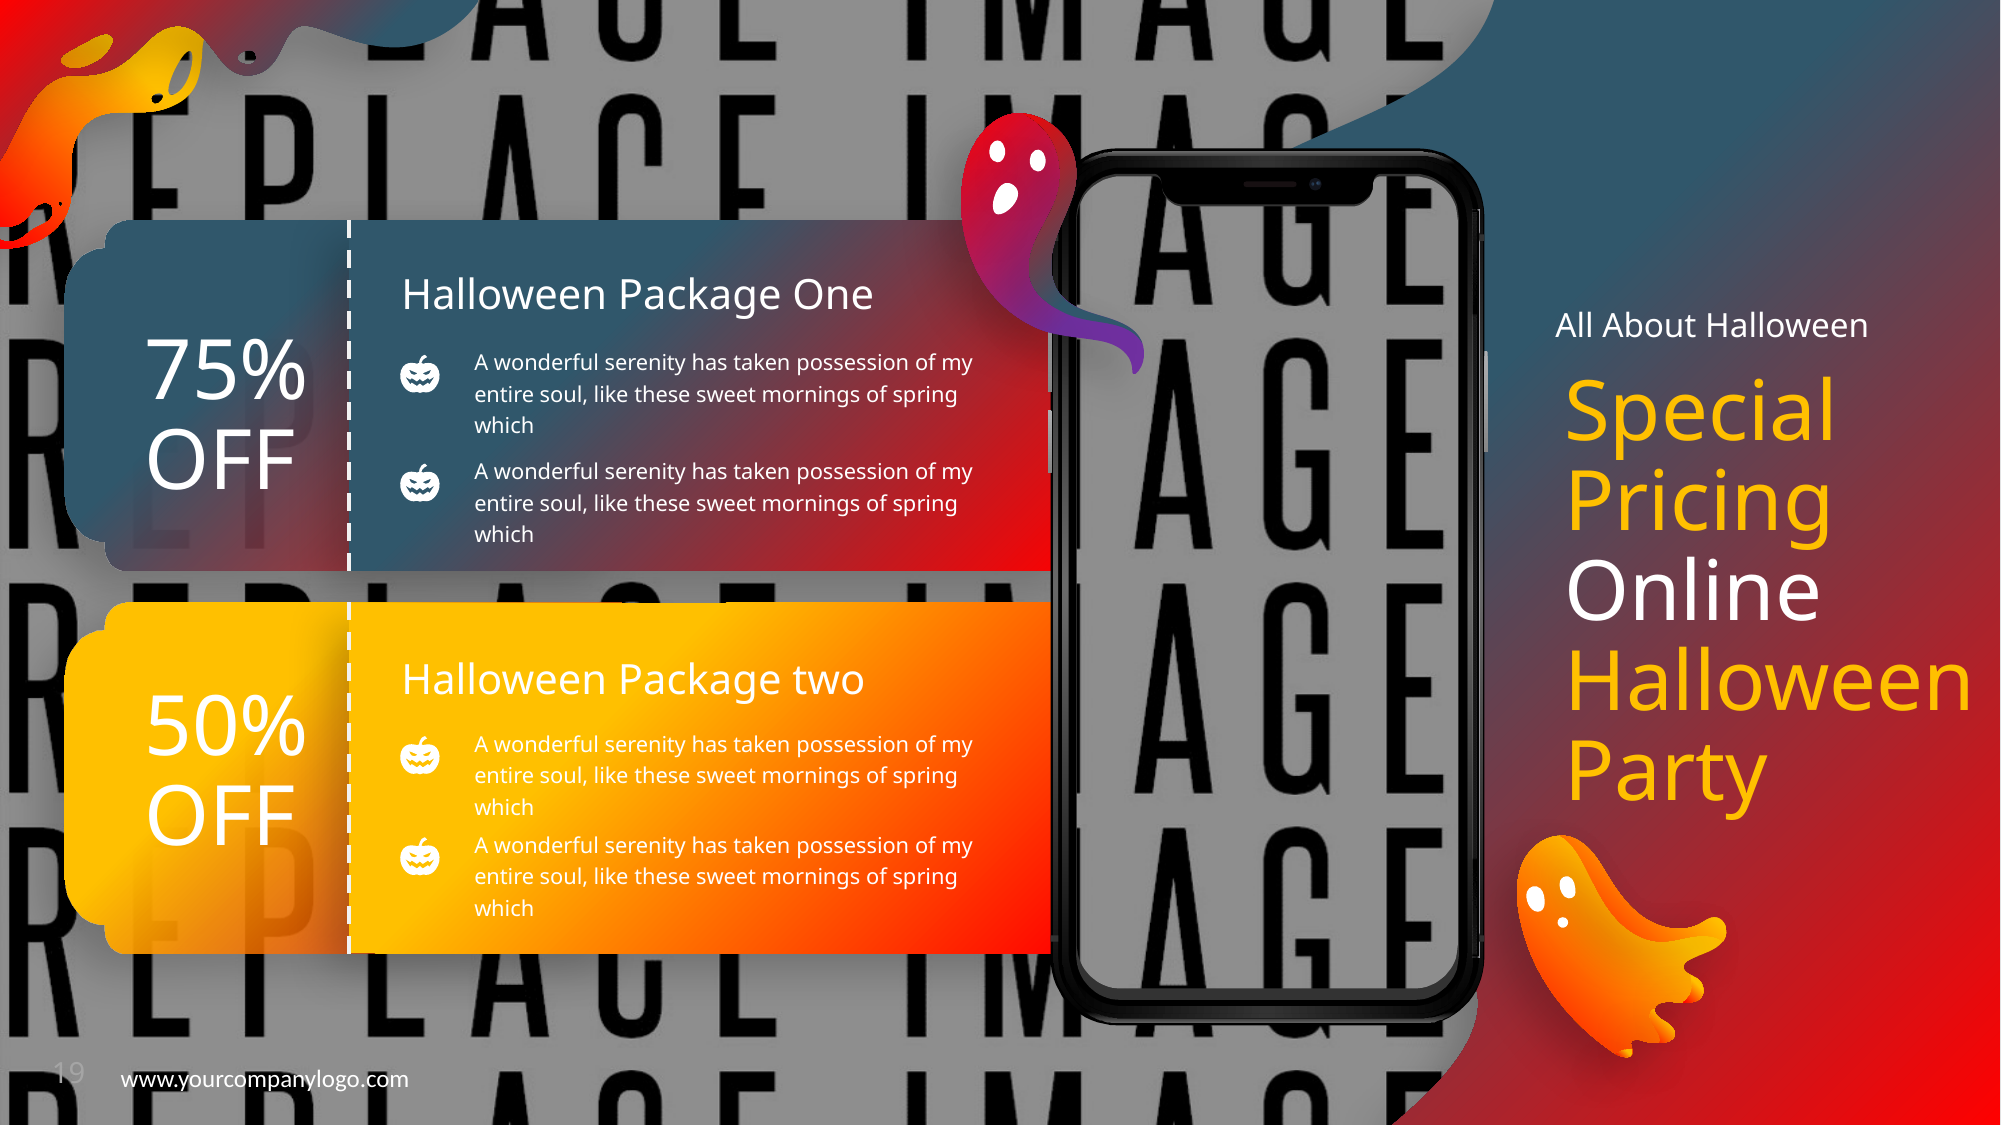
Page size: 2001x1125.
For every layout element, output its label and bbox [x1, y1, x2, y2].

text_box [64, 220, 1042, 954]
picture [1076, 176, 1458, 989]
text_box [0, 0, 480, 249]
picture [0, 0, 2000, 1125]
text_box [1047, 148, 1488, 1026]
text_box [1516, 835, 1727, 1058]
text_box [964, 110, 1134, 383]
